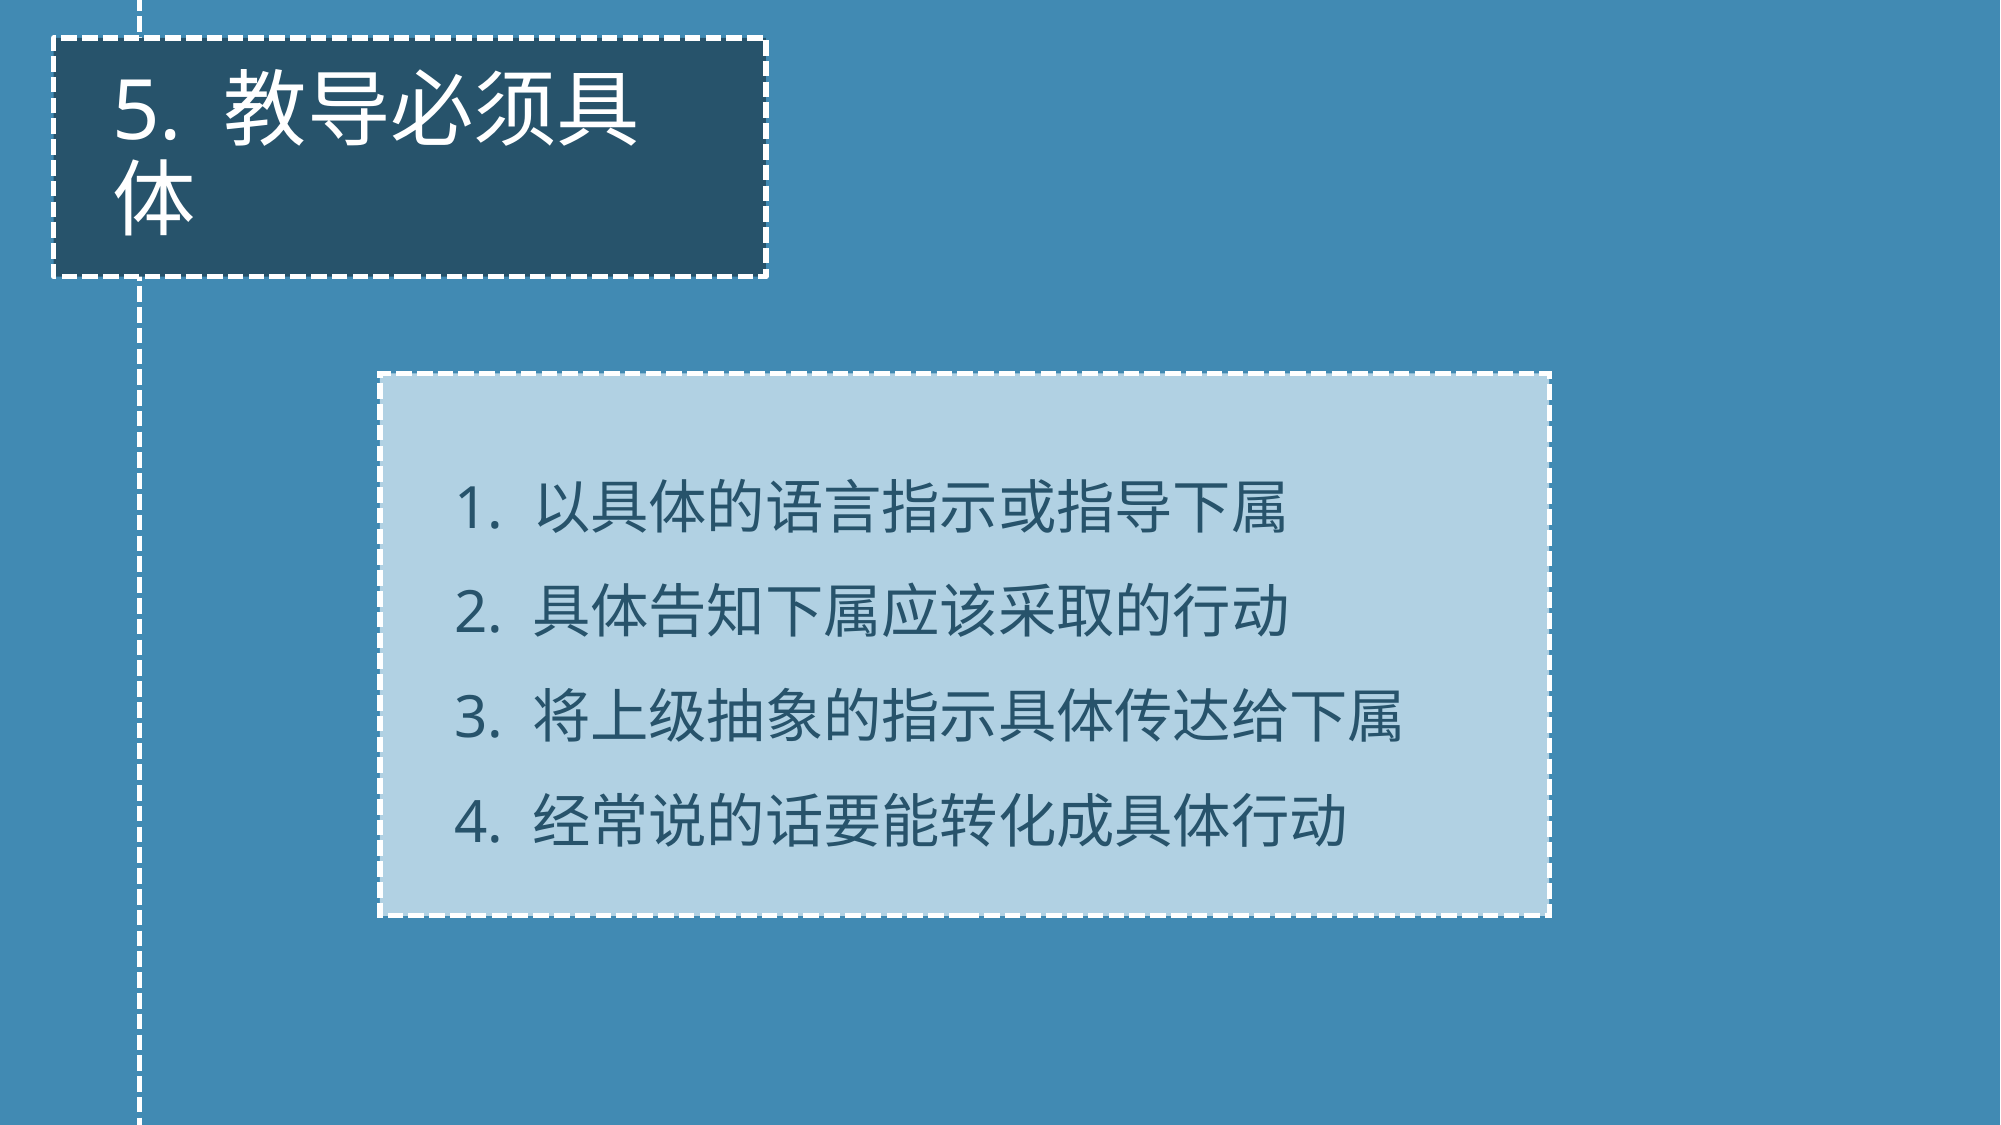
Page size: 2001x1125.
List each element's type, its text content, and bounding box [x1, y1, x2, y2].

text_box 5. 教导必须具体 [53, 37, 766, 277]
text_box 1. 以具体的语言指示或指导下属 2. 具体告知下属应该采取的行动 3. 将上级抽象的指示具体传达给下属 4. 经常说的话要能转化成具体行动 [379, 372, 1550, 917]
